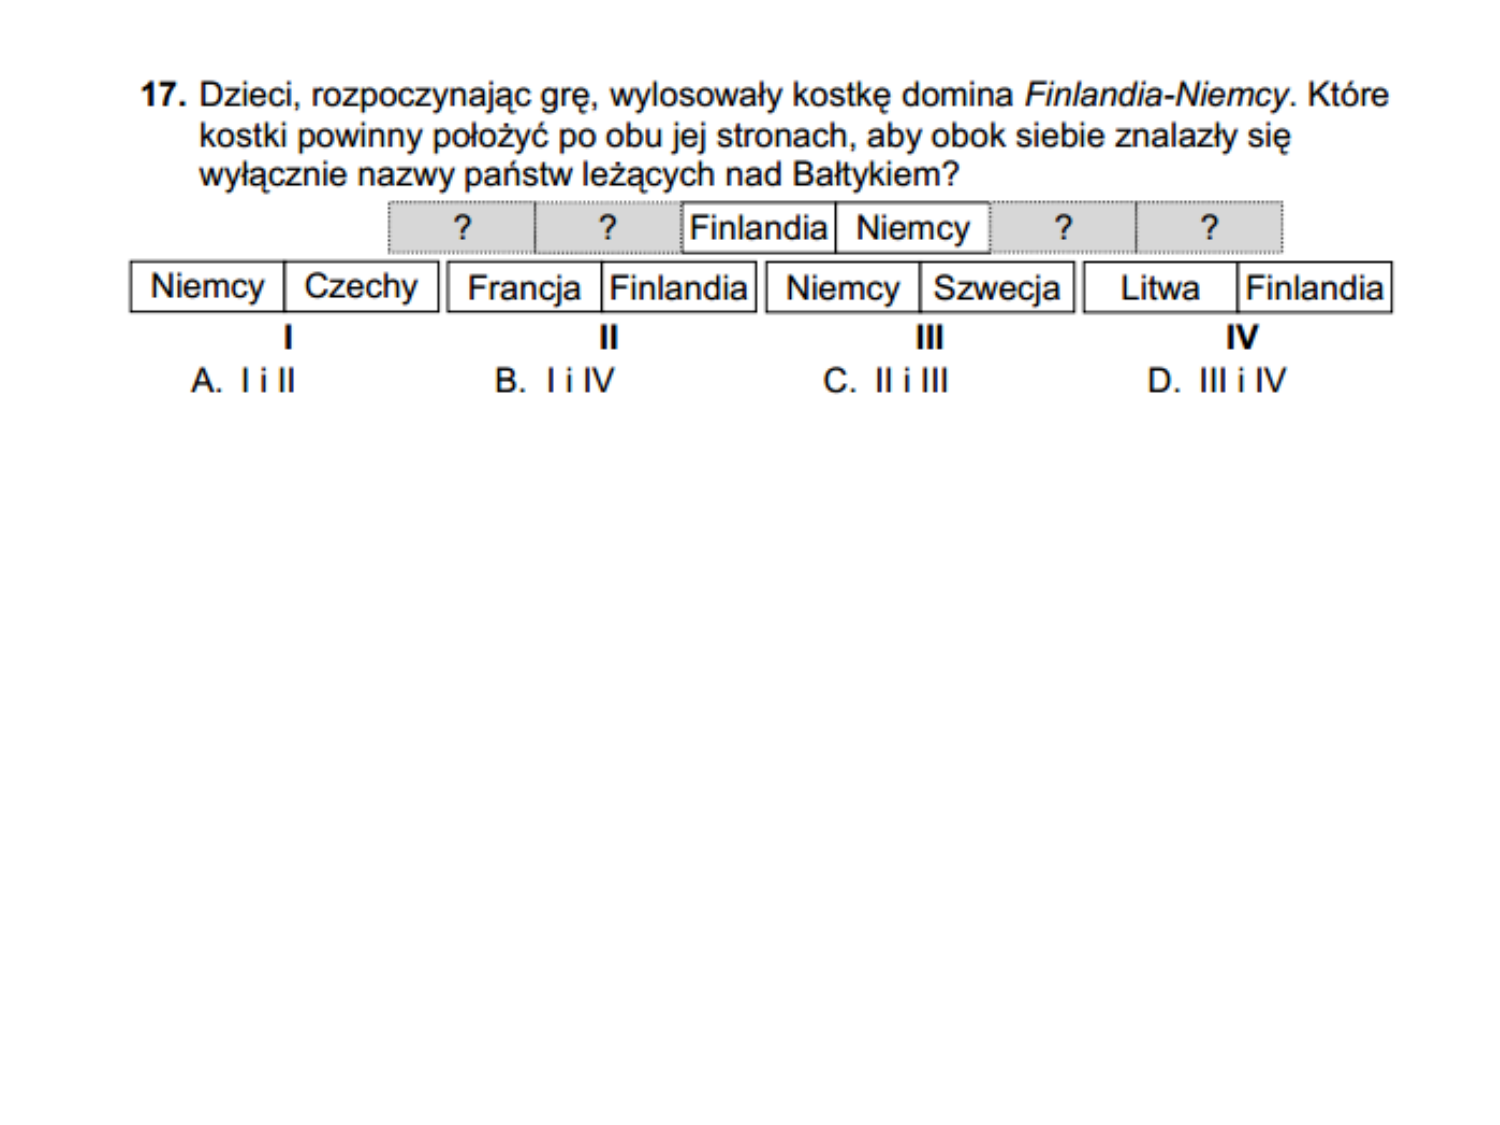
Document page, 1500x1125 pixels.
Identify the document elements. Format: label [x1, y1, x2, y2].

picture [88, 42, 1434, 410]
